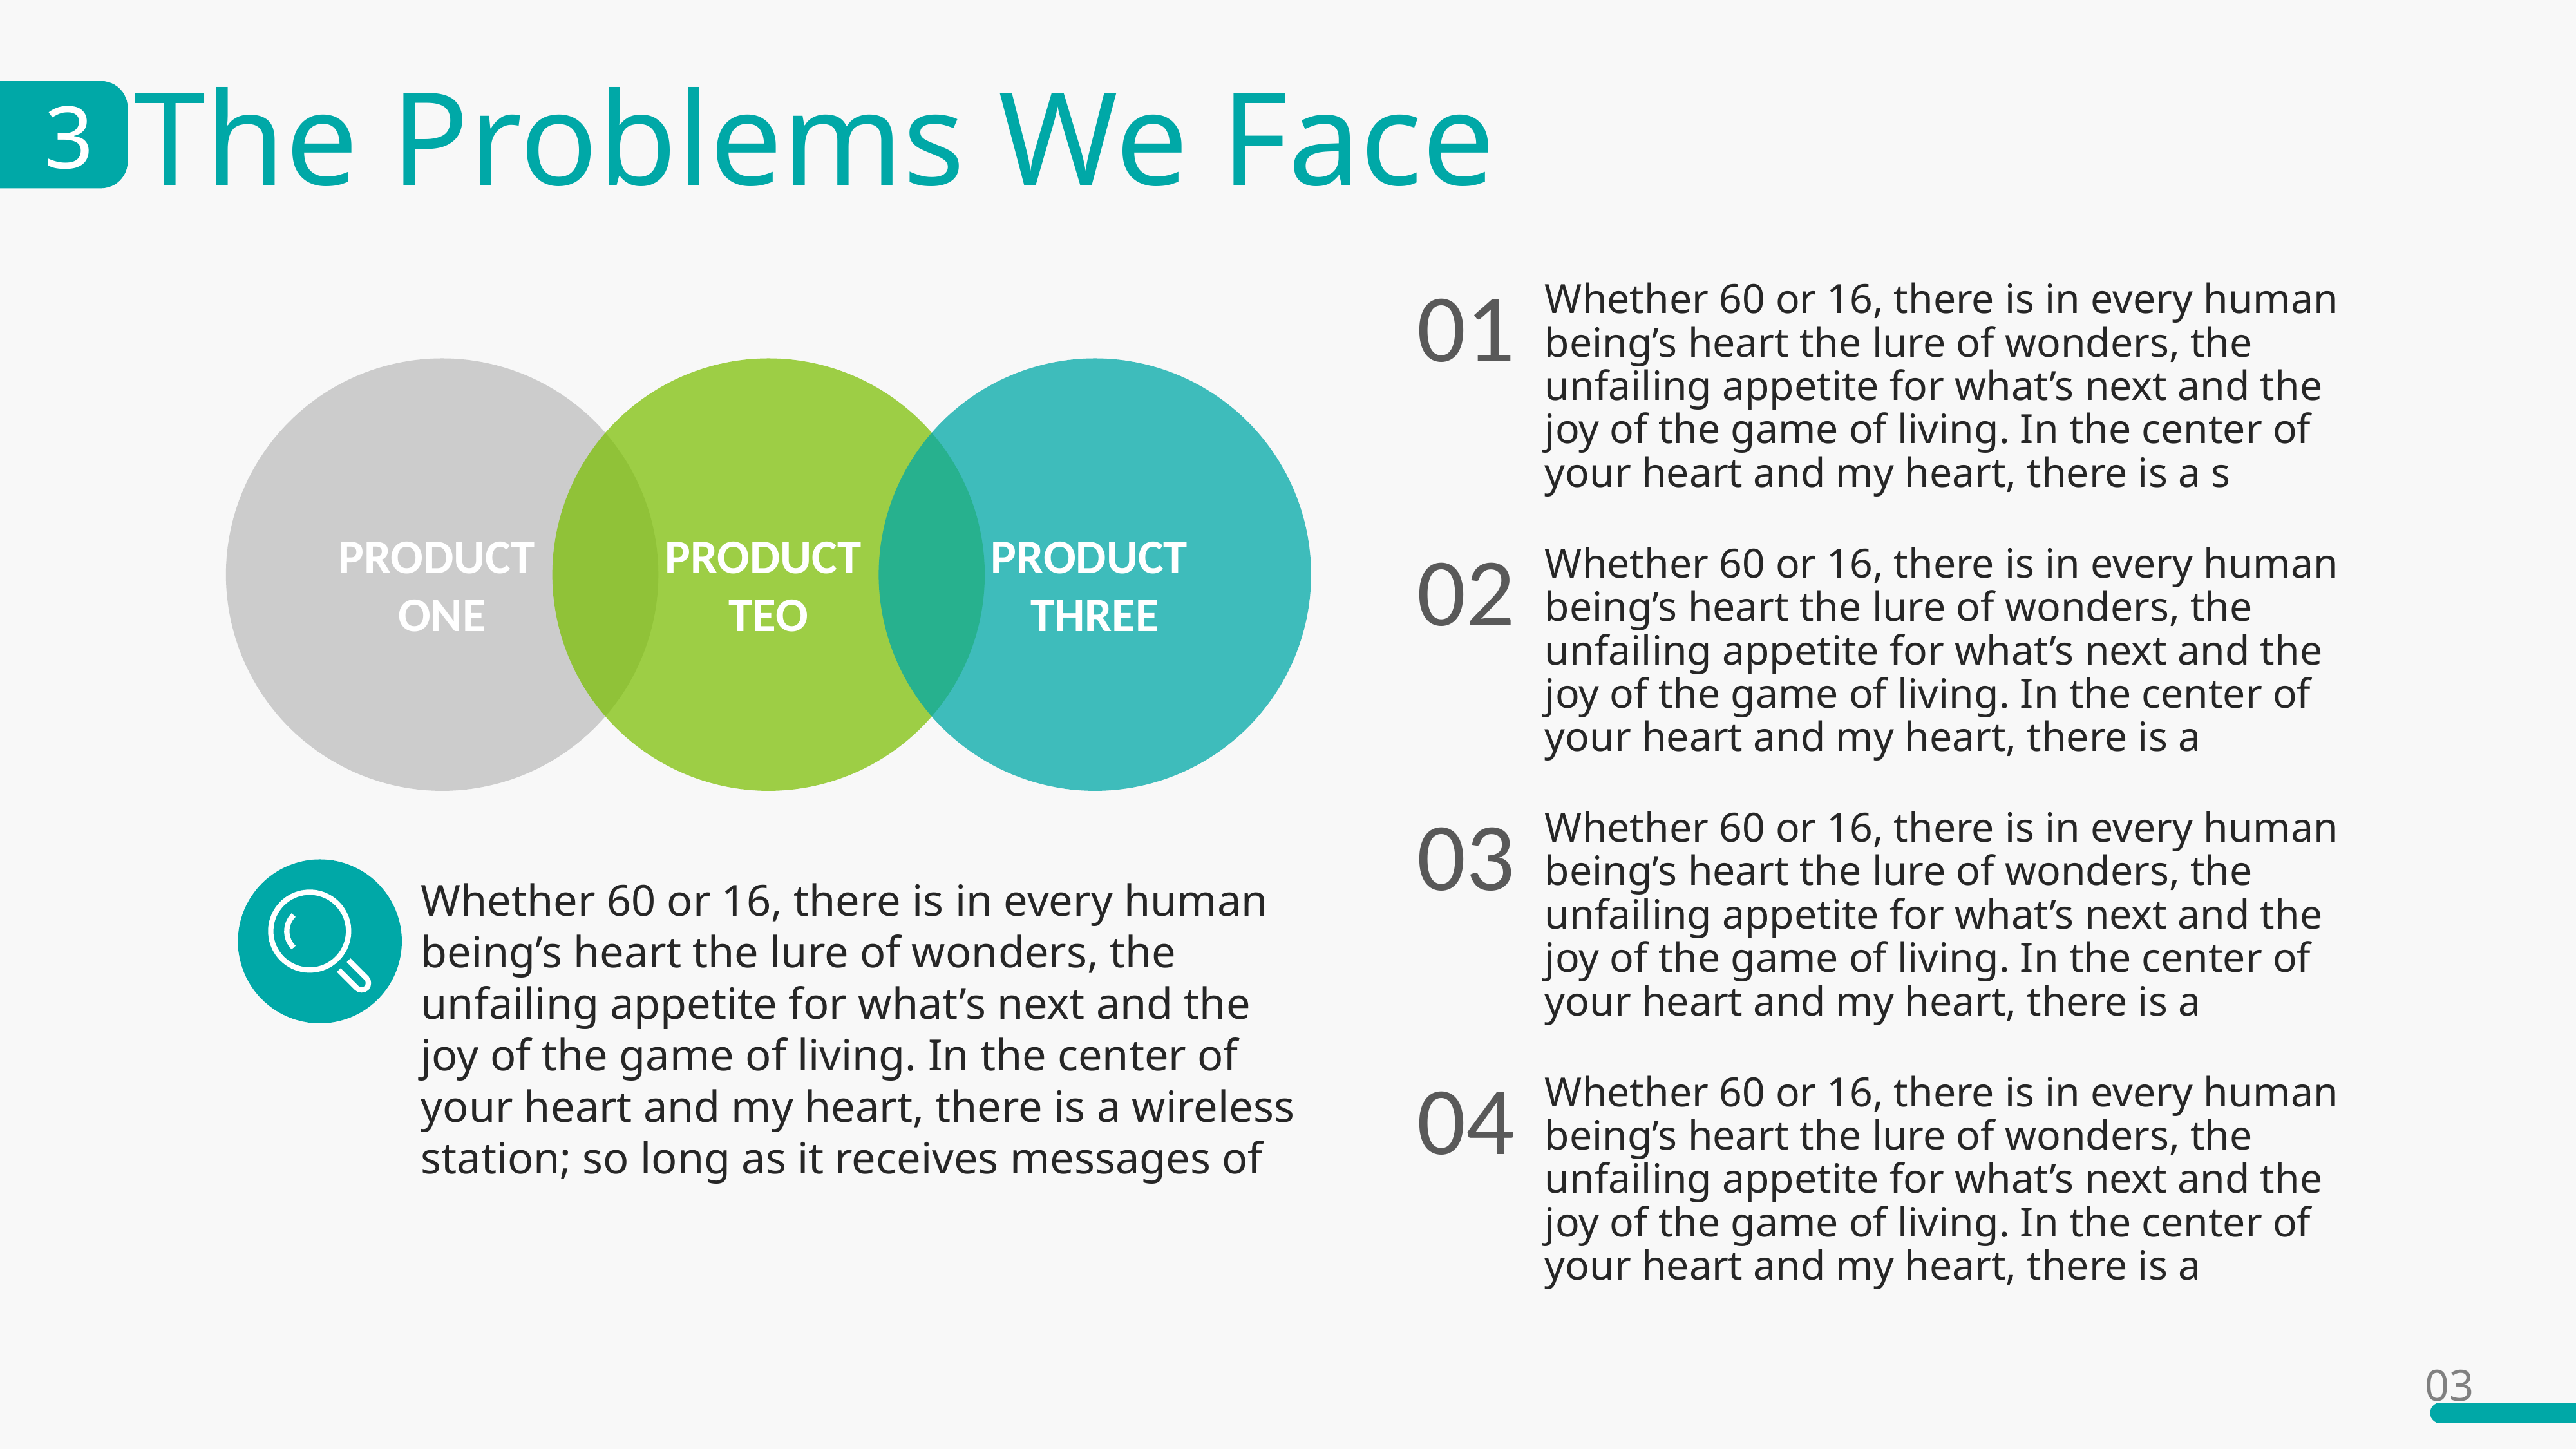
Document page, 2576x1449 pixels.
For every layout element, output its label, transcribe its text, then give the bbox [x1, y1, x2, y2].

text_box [1405, 783, 2387, 1039]
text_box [225, 358, 552, 791]
text_box Whether 60 or 16, there is in every human being’s heart the lure of wonders, the unfailing appetite for what’s next and the joy of the game of living. In the center of your heart and my heart, there is a wireless station; so long as it receives messages of [412, 863, 1326, 1192]
text_box The Problems We Face [124, 46, 1505, 221]
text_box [238, 859, 402, 1024]
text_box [878, 358, 1312, 791]
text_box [1405, 254, 2387, 511]
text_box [1405, 519, 2387, 775]
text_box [552, 358, 878, 791]
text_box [2414, 1348, 2576, 1419]
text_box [1405, 1048, 2387, 1304]
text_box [0, 72, 128, 196]
